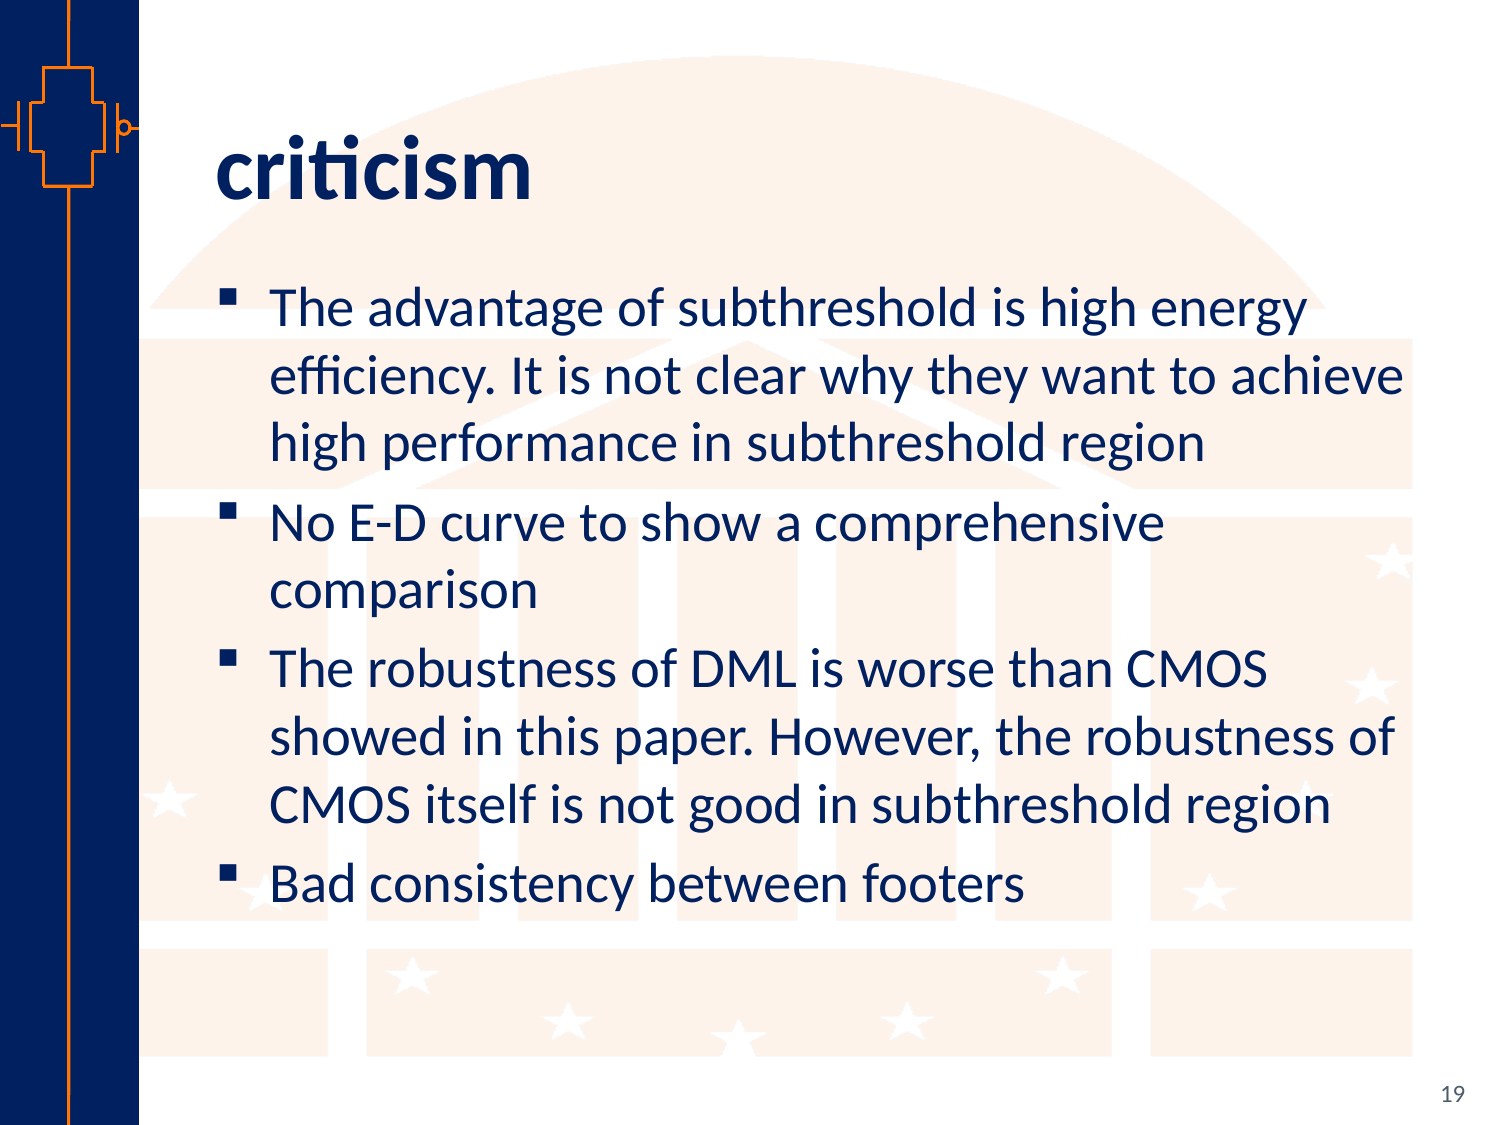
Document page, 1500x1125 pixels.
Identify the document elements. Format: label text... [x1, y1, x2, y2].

slide_number 19 [1425, 1062, 1488, 1123]
list The advantage of subthreshold is high energy efficiency. It is not clear why they want to achieve high performance in subthreshold region No E-D curve to show a comprehensive comparison The robustness of DML is worse than CMOS showed in this paper. However, the robustness of CMOS itself is not good in subthreshold region Bad consistency between footers [200, 262, 1423, 1043]
title criticism [200, 37, 1388, 225]
